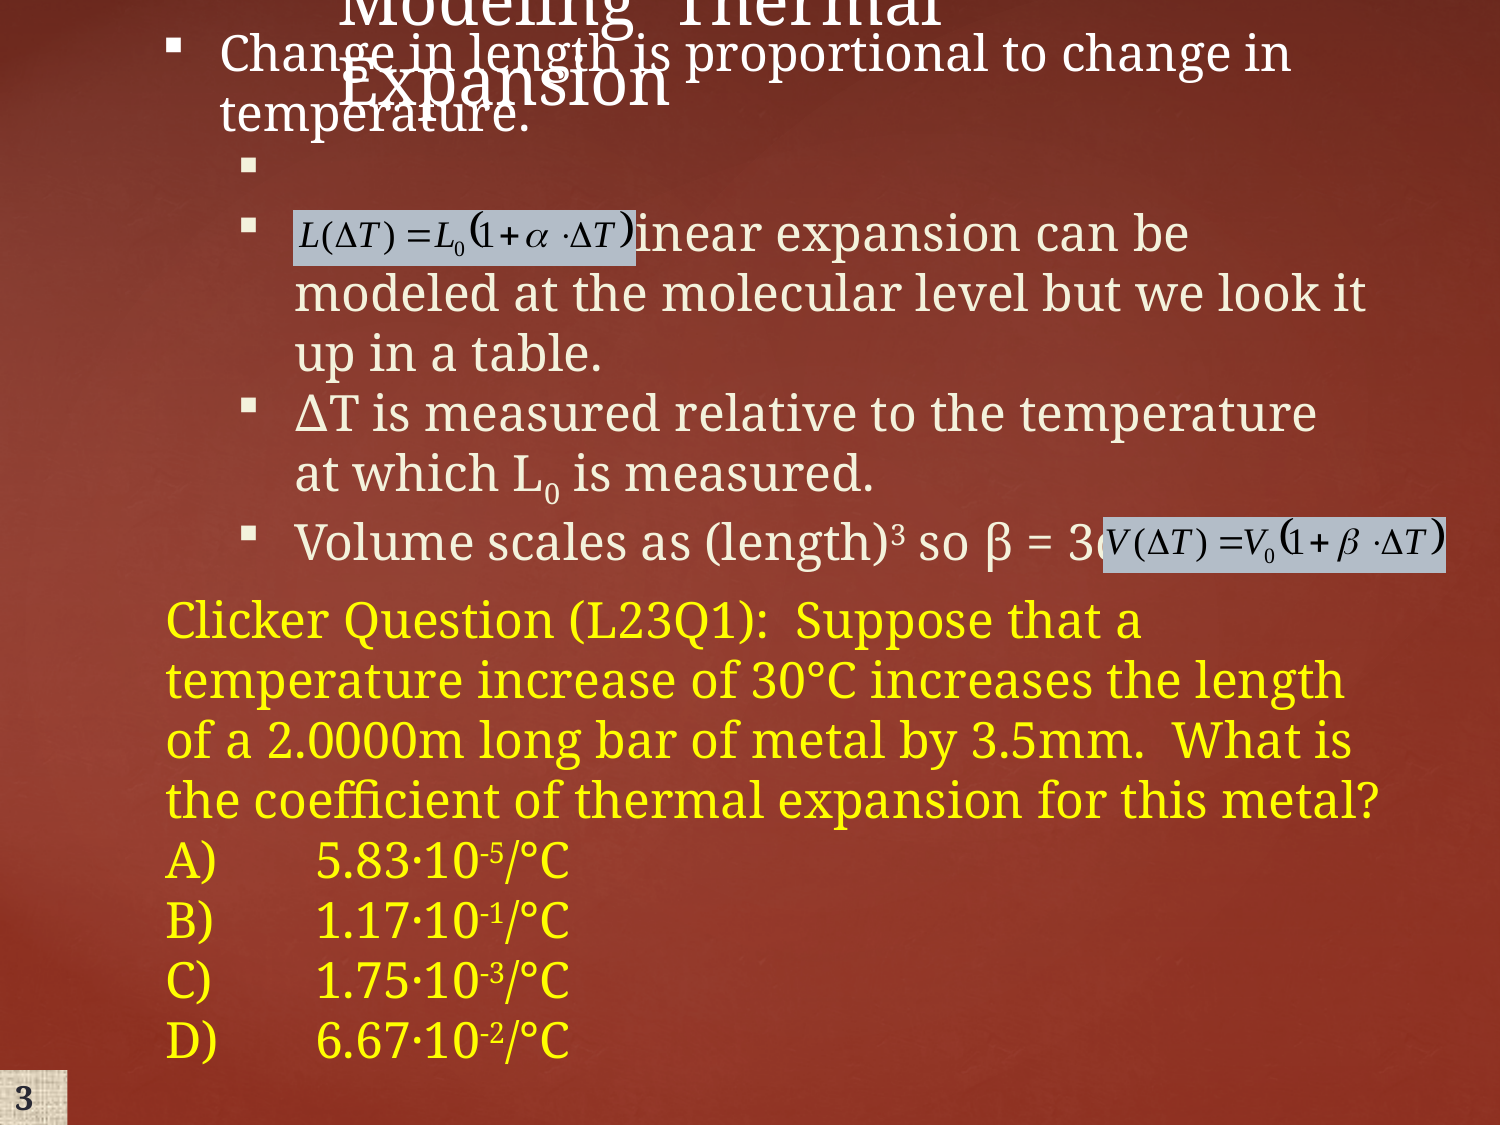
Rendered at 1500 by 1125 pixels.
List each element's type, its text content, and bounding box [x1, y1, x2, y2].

text_box Modeling Thermal Expansion [322, 44, 1174, 127]
text_box Change in length is proportional to change in temperature. Coefficient of linear expansion can be modeled at the molecular level but we look it up in a table. ∆T is measured relative to the temperature at which L0 is measured. Volume scales as (length)3 so β = 3α and [147, 149, 1390, 578]
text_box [1101, 516, 1447, 574]
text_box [291, 209, 637, 267]
text_box 3 [0, 1070, 68, 1125]
text_box Clicker Question (L23Q1): Suppose that a temperature increase of 30°C increases the length of a 2.0000m long bar of metal by 3.5mm. What is the coefficient of thermal expansion for this metal? A) 5.83·10-5/°C B) 1.17·10-1/°C C) 1.75·10-3/°C D) 6.67·10-2/°C [149, 592, 1410, 1076]
